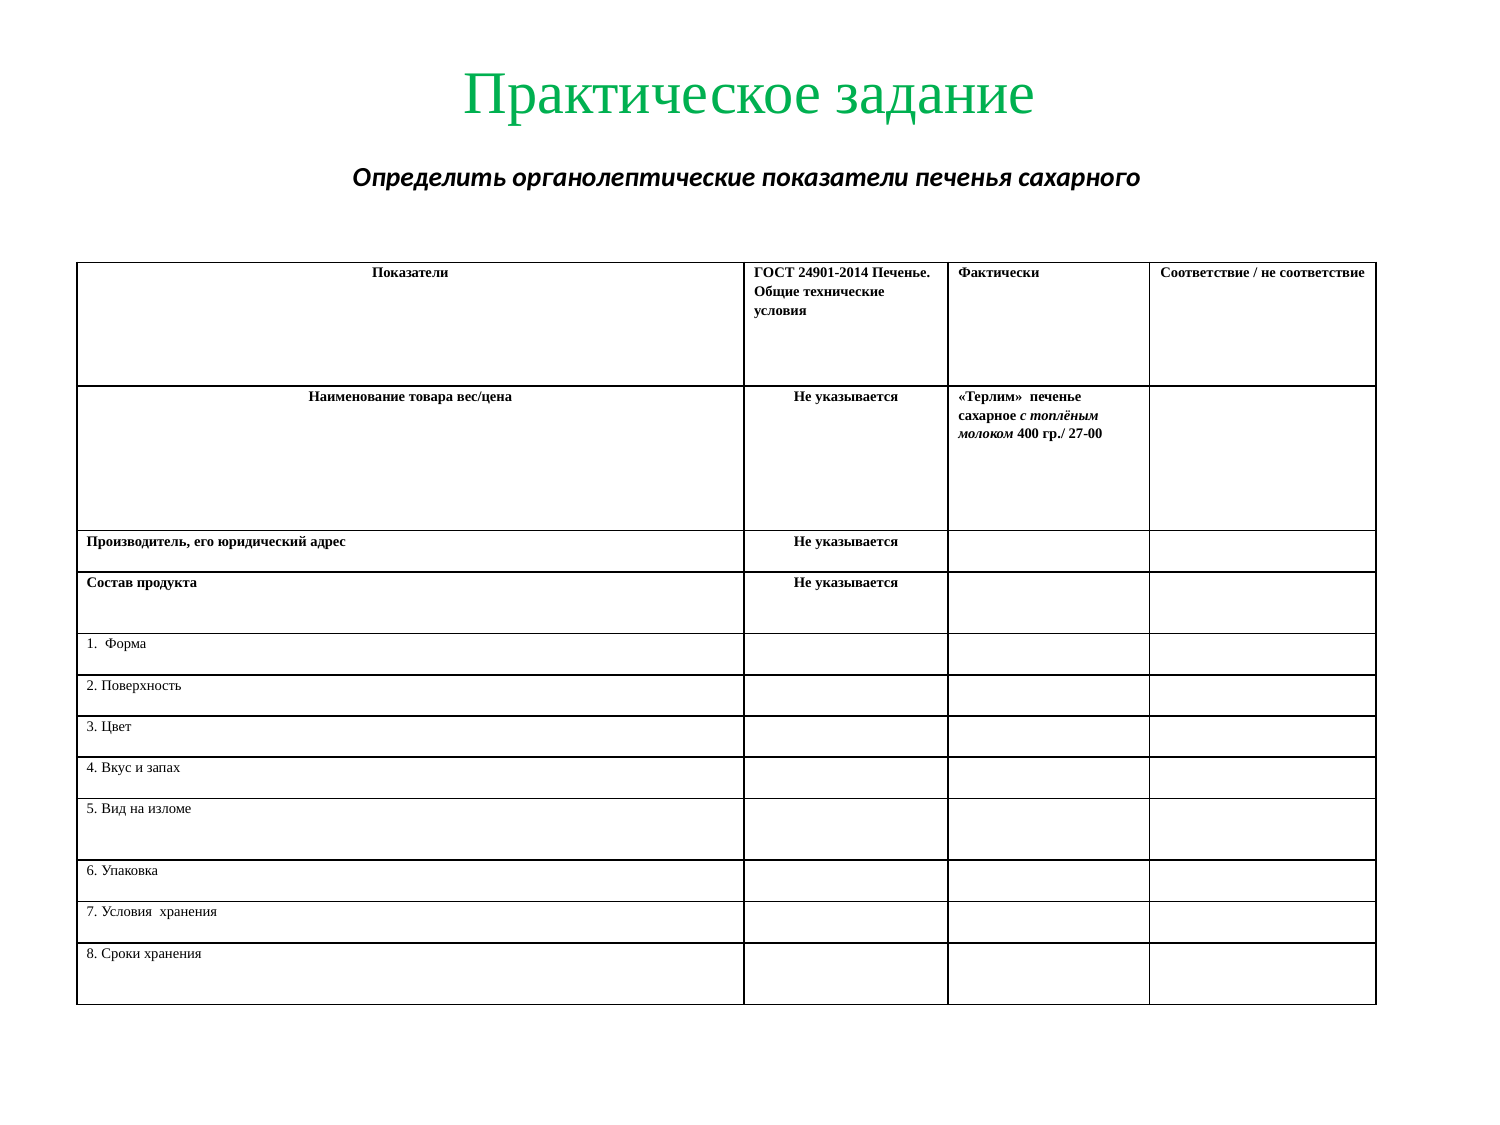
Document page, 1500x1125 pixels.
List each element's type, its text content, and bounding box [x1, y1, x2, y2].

table_cell [949, 531, 1149, 571]
table_cell Состав продукта [78, 573, 743, 633]
table_cell 1. Форма [78, 634, 743, 674]
table_cell [949, 573, 1149, 633]
table_cell [1150, 758, 1375, 798]
table_cell [1150, 902, 1375, 942]
table_cell [1150, 634, 1375, 674]
table_cell «Терлим» печенье сахарное с топлёным молоком 400 гр./ 27-00 [949, 387, 1149, 530]
table_cell 7. Условия хранения [78, 902, 743, 942]
table_cell [949, 758, 1149, 798]
table_cell [1150, 573, 1375, 633]
table_header Соответствие / не соответствие [1150, 263, 1375, 385]
table_cell 6. Упаковка [78, 861, 743, 901]
table_cell [949, 944, 1149, 1004]
table_cell [1150, 676, 1375, 715]
table_cell [745, 861, 947, 901]
table_cell Не указывается [745, 387, 947, 530]
table_cell [949, 634, 1149, 674]
table_cell [1150, 799, 1375, 859]
table_cell [1150, 717, 1375, 756]
table_cell Не указывается [745, 531, 947, 571]
table_cell [949, 861, 1149, 901]
table_cell [745, 676, 947, 715]
table_cell [949, 902, 1149, 942]
table_cell [745, 758, 947, 798]
table_cell 4. Вкус и запах [78, 758, 743, 798]
table_cell [745, 717, 947, 756]
table_cell 2. Поверхность [78, 676, 743, 715]
title Практическое задание Определить органолептические показатели печенья сахарного [75, 45, 1425, 233]
table_cell [745, 634, 947, 674]
table_cell Производитель, его юридический адрес [78, 531, 743, 571]
table_cell [1150, 861, 1375, 901]
table_cell [745, 799, 947, 859]
table_cell [949, 799, 1149, 859]
table_cell [1150, 387, 1375, 530]
table_cell [1150, 944, 1375, 1004]
table_header Фактически [949, 263, 1149, 385]
table_cell [949, 717, 1149, 756]
table_header ГОСТ 24901-2014 Печенье. Общие технические условия [745, 263, 947, 385]
table_cell 5. Вид на изломе [78, 799, 743, 859]
table_cell [745, 902, 947, 942]
table_cell Наименование товара вес/цена [78, 387, 743, 530]
table_cell [949, 676, 1149, 715]
table_header Показатели [78, 263, 743, 385]
table_cell 8. Сроки хранения [78, 944, 743, 1004]
table_cell [745, 944, 947, 1004]
table_cell 3. Цвет [78, 717, 743, 756]
table_cell [1150, 531, 1375, 571]
table_cell Не указывается [745, 573, 947, 633]
